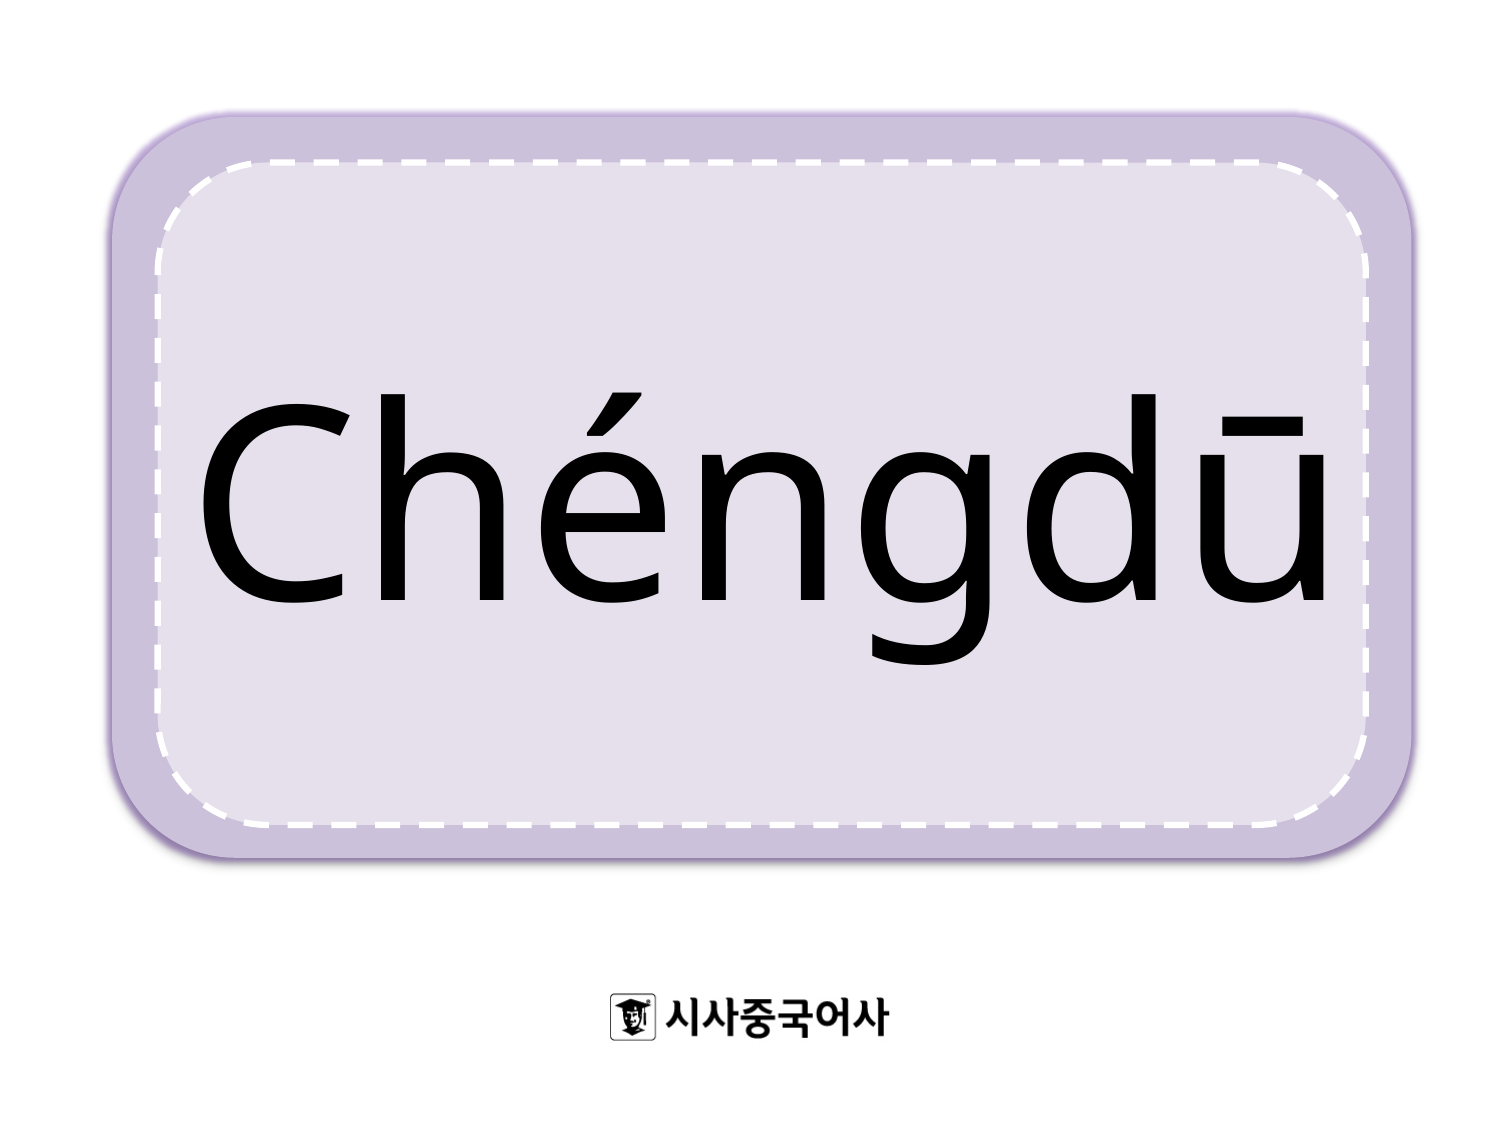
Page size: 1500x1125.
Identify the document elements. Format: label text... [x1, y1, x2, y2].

picture [602, 987, 898, 1047]
text_box Chéngdū [162, 160, 1371, 824]
